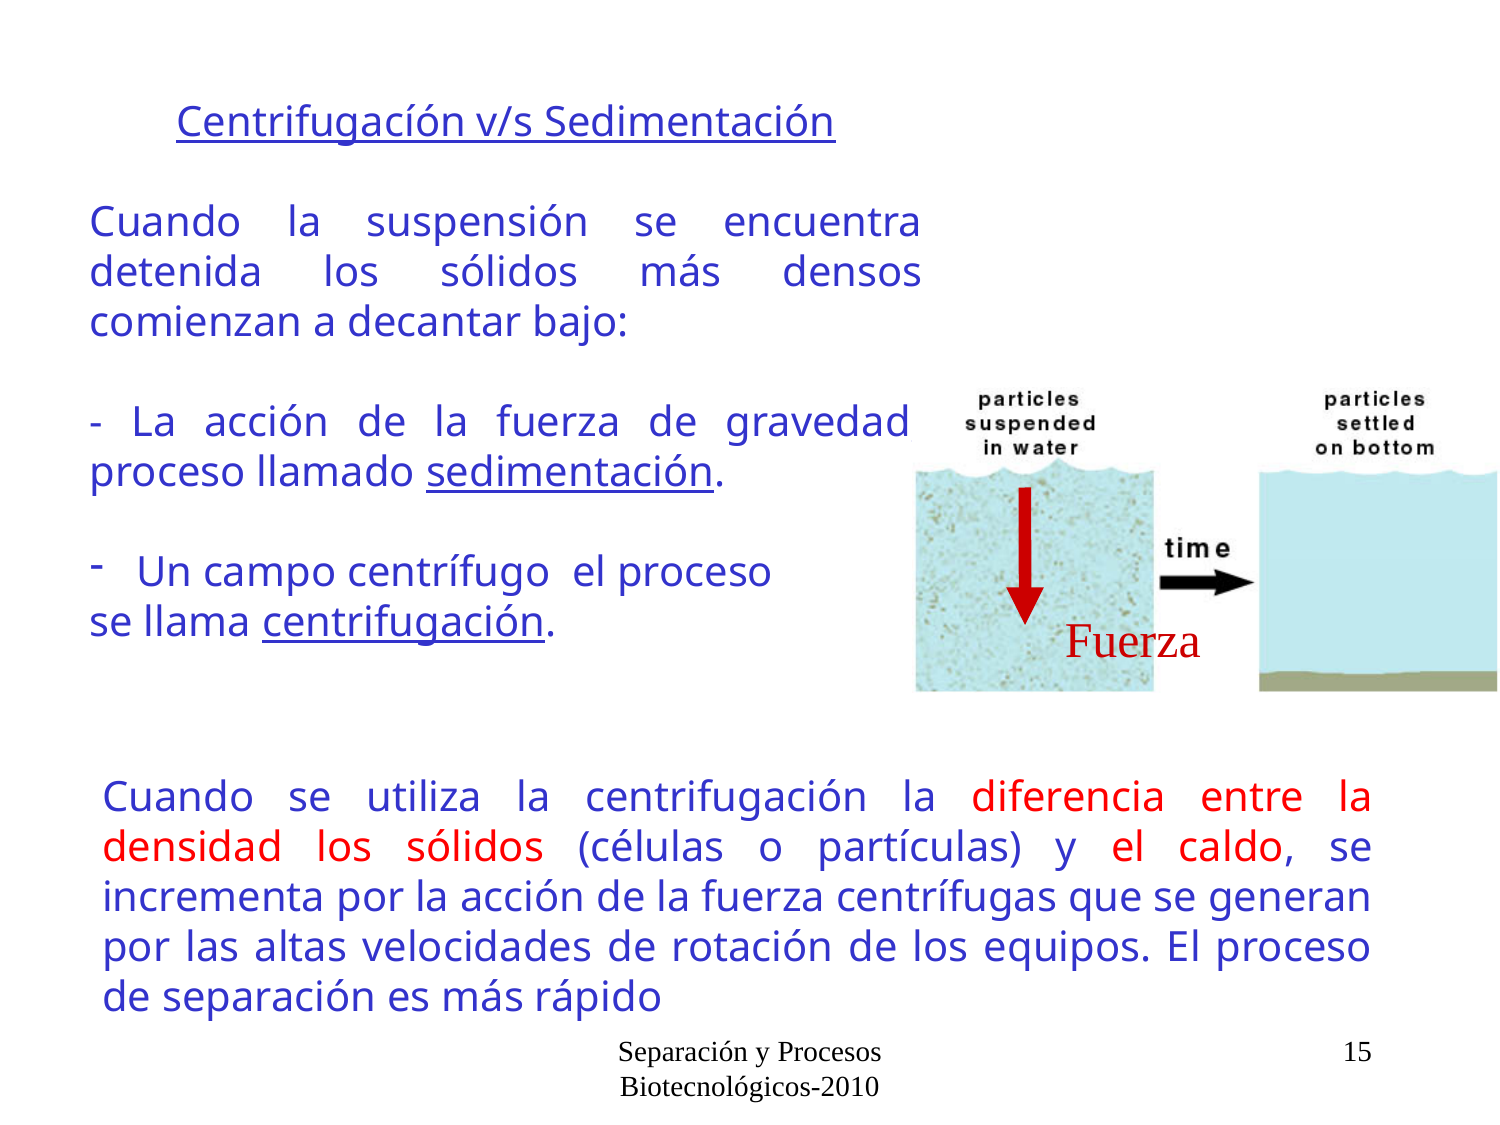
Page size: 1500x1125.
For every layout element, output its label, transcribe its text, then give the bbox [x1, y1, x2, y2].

picture [912, 387, 1500, 693]
slide_number 15 [1074, 1024, 1388, 1101]
text_box Cuando se utiliza la centrifugación la diferencia entre la densidad los sólidos (células o partículas) y el caldo, se incrementa por la acción de la fuerza centrífugas que se generan por las altas velocidades de rotación de los equipos. El proceso de separación es más rápido [87, 762, 1388, 1028]
footer Separación y Procesos Biotecnológicos-2010 [512, 1024, 988, 1101]
text_box Centrifugacíón v/s Sedimentación Cuando la suspensión se encuentra detenida los sólidos más densos comienzan a decantar bajo: - La acción de la fuerza de gravedad, proceso llamado sedimentación. Un campo centrífugo el proceso se llama centrifugación. [75, 87, 938, 653]
